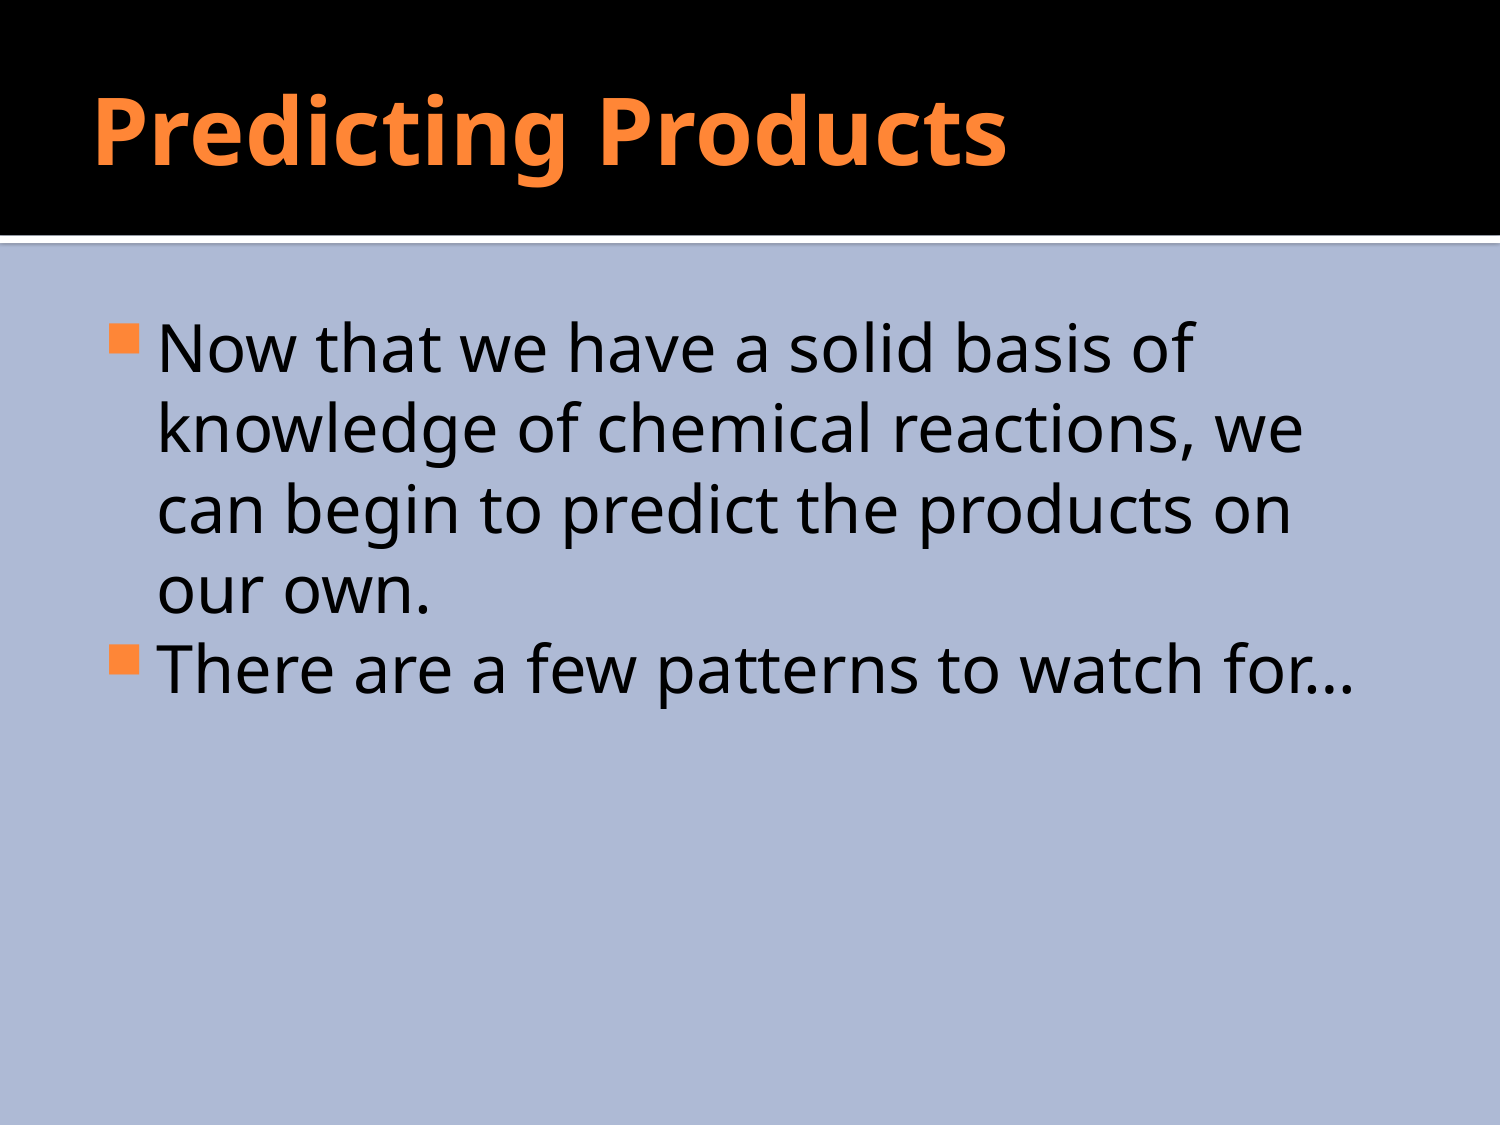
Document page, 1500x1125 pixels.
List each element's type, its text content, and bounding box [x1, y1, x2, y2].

title Predicting Products [75, 25, 1425, 231]
list Now that we have a solid basis of knowledge of chemical reactions, we can begin to predict the products on our own. There are a few patterns to watch for… [75, 291, 1425, 1050]
